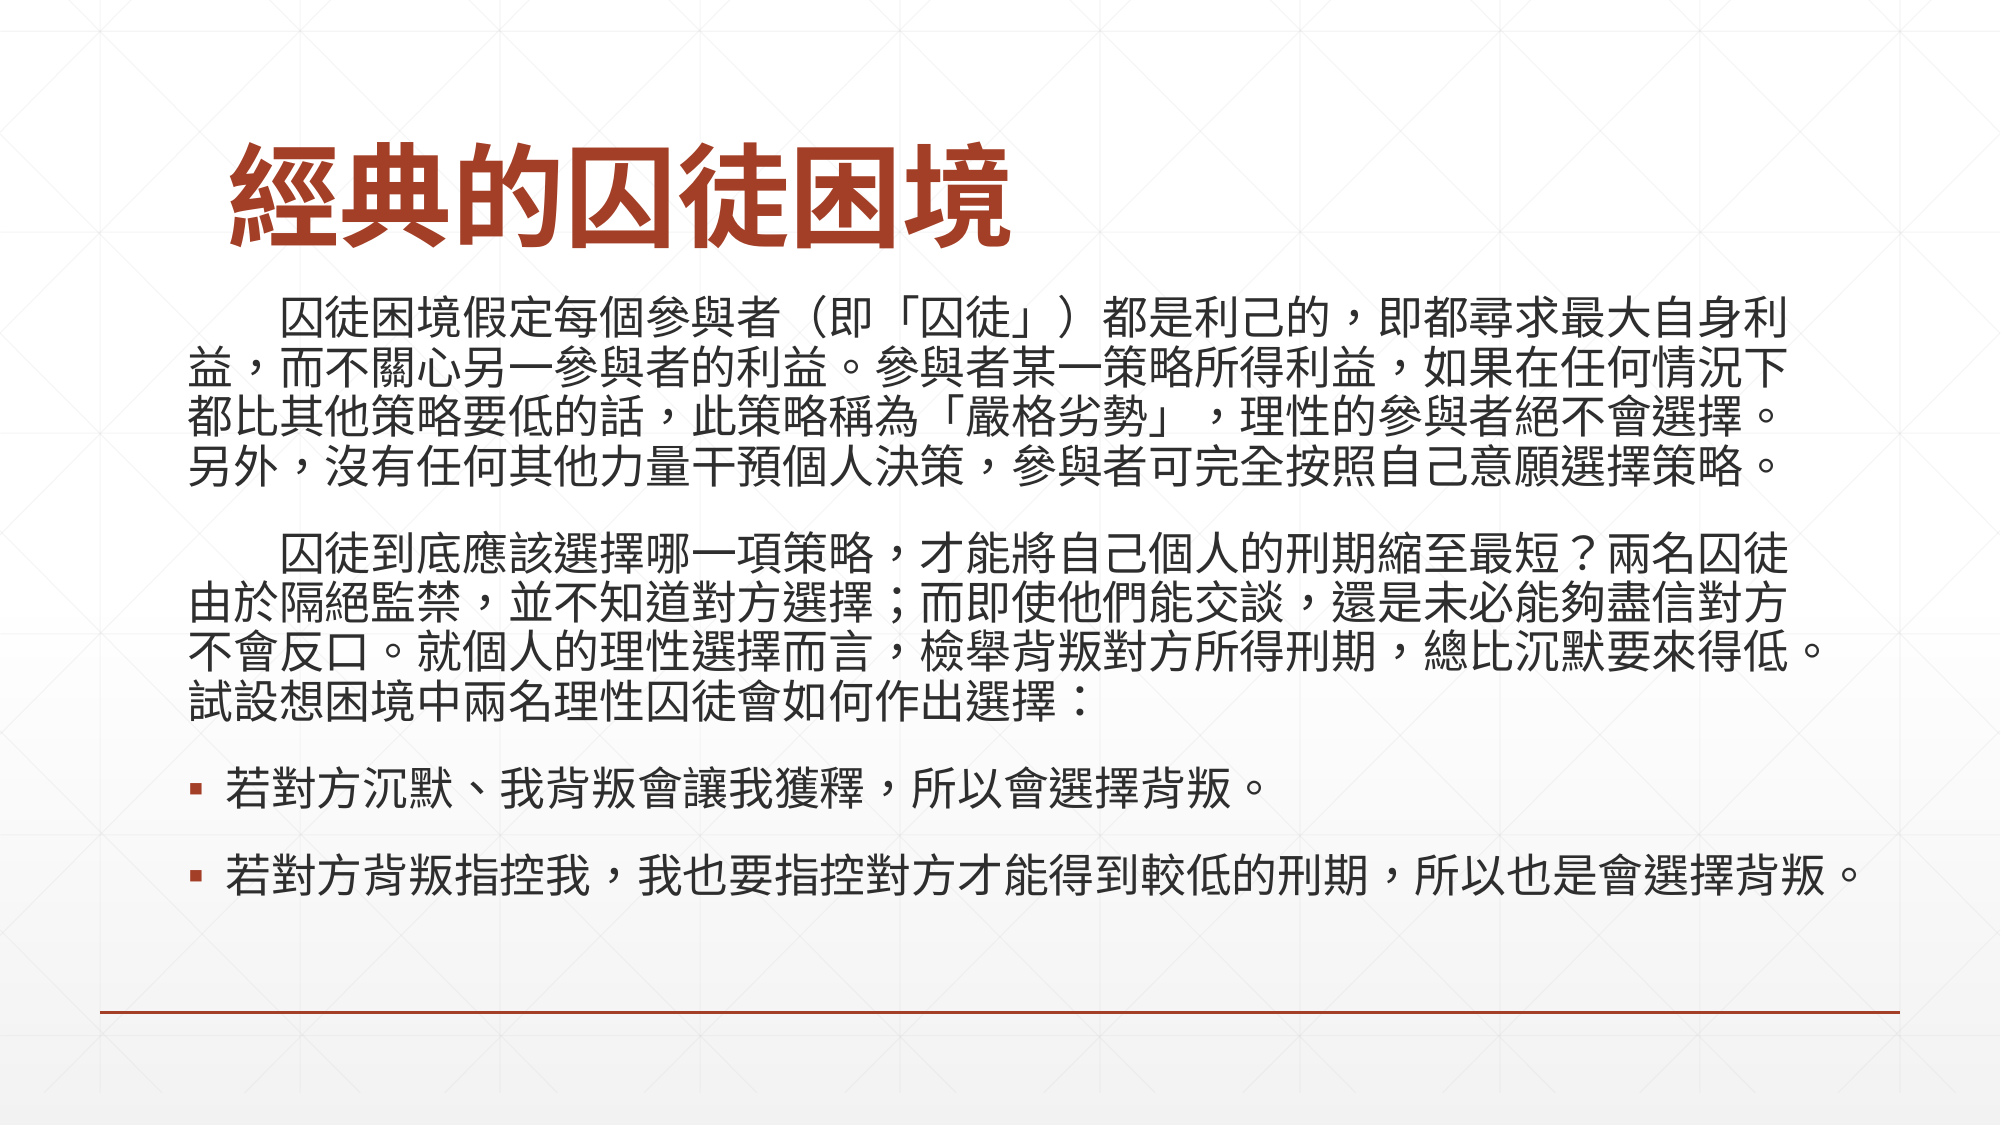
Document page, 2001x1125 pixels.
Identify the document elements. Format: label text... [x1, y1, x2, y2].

title 經典的囚徒困境 [212, 82, 1788, 271]
list 囚徒困境假定每個參與者（即「囚徒」）都是利己的，即都尋求最大自身利益，而不關心另一參與者的利益。參與者某一策略所得利益，如果在任何情況下都比其他策略要低的話，此策略稱為「嚴格劣勢」，理性的參與者絕不會選擇。另外，沒有任何其他力量干預個人決策，參與者可完全按照自己意願選擇策略。 囚徒到底應該選擇哪一項策略，才能將自己個人的刑期縮至最短？兩名囚徒由於隔絕監禁，並不知道對方選擇；而即使他們能交談，還是未必能夠盡信對方不會反口。就個人的理性選擇而言，檢舉背叛對方所得刑期，總比沉默要來得低。試設想困境中兩名理性囚徒會如何作出選擇： 若對方沉默、我背叛會讓我獲釋，所以會選擇背叛。 若對方背叛指控我，我也要指控對方才能得到較低的刑期，所以也是會選擇背叛。 [172, 287, 1849, 950]
